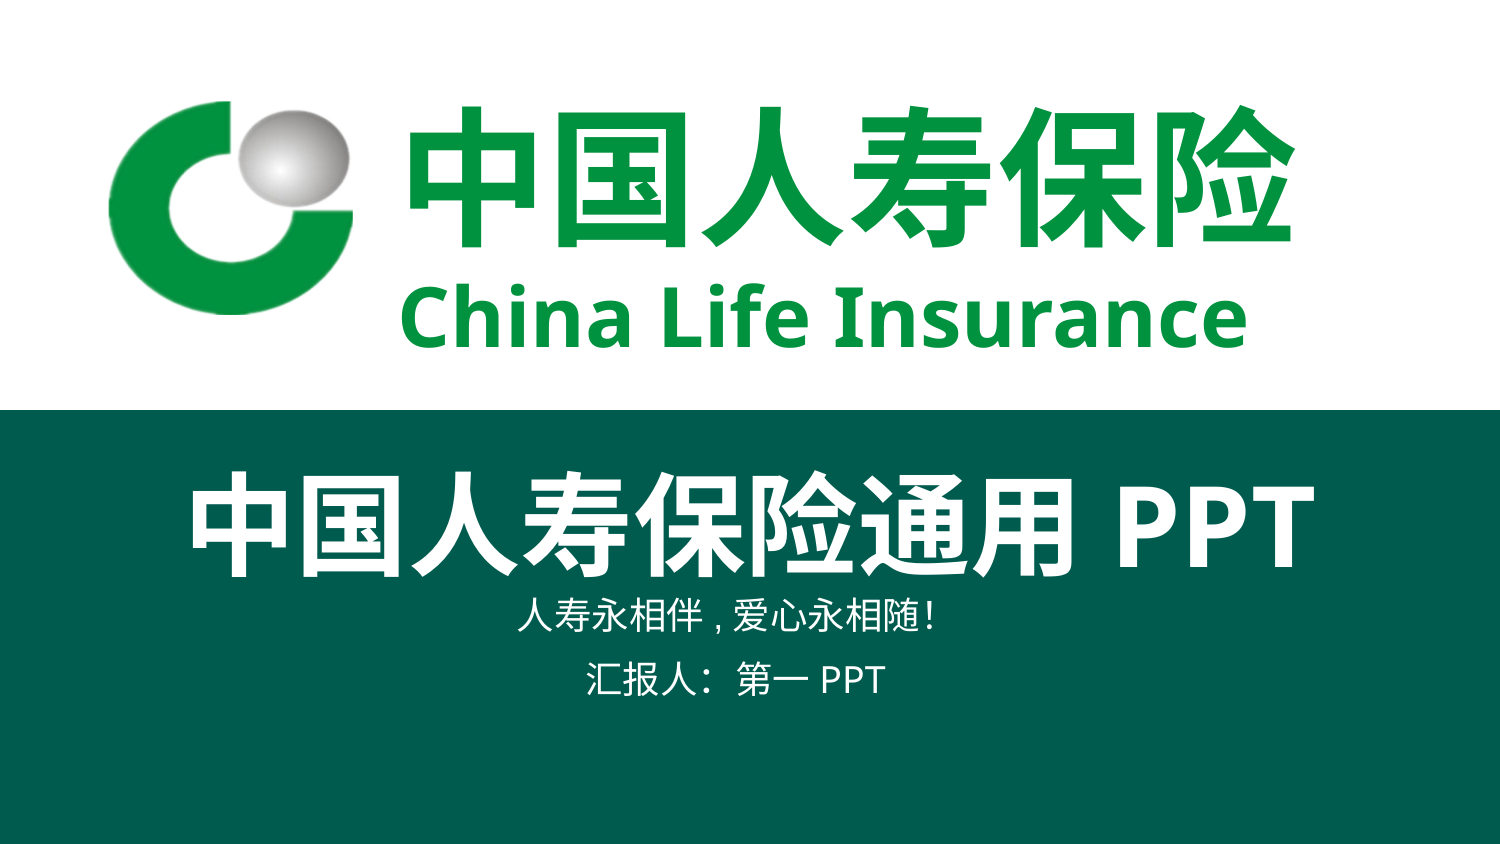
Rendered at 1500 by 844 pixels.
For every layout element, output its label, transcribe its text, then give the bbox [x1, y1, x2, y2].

text_box 汇报人：第一PPT [570, 648, 901, 709]
text_box 中国人寿保险通用PPT [168, 447, 1332, 598]
text_box 人寿永相伴,爱心永相随！ [501, 584, 963, 645]
picture [15, 69, 464, 339]
text_box 中国人寿保险 China Life Insurance [383, 76, 1447, 372]
text_box [0, 0, 1500, 412]
